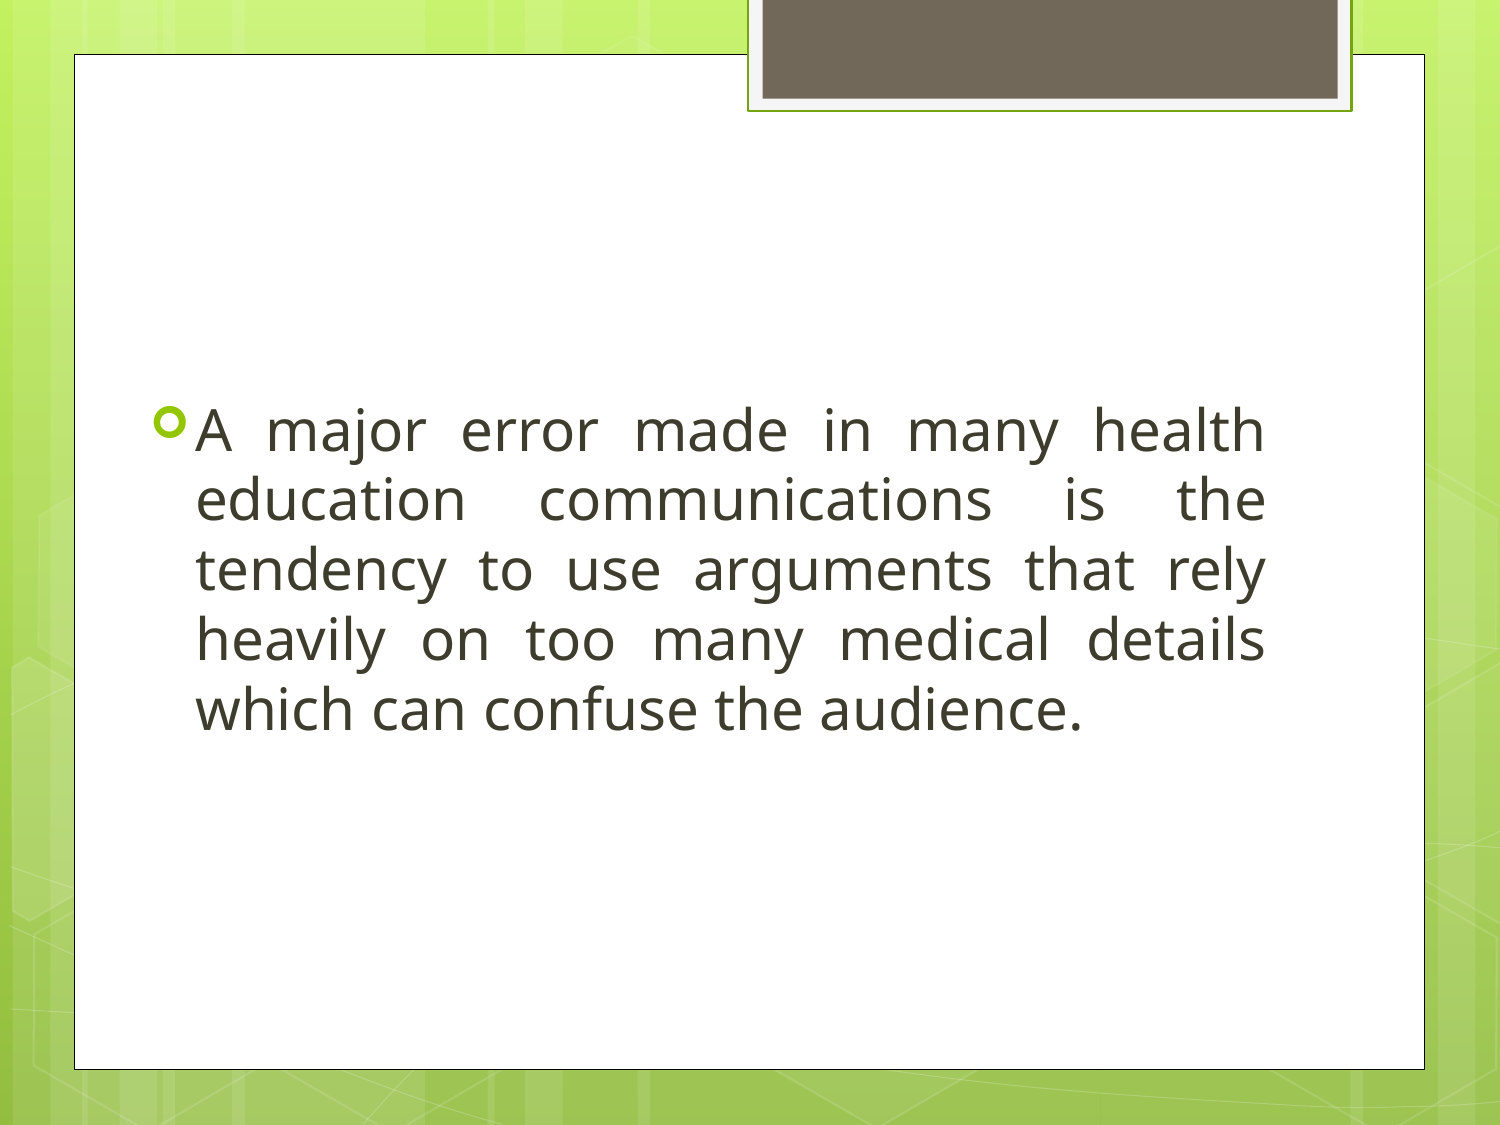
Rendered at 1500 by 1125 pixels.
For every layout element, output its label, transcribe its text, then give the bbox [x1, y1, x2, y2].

list A major error made in many health education communications is the tendency to use arguments that rely heavily on too many medical details which can confuse the audience. [123, 385, 1282, 961]
